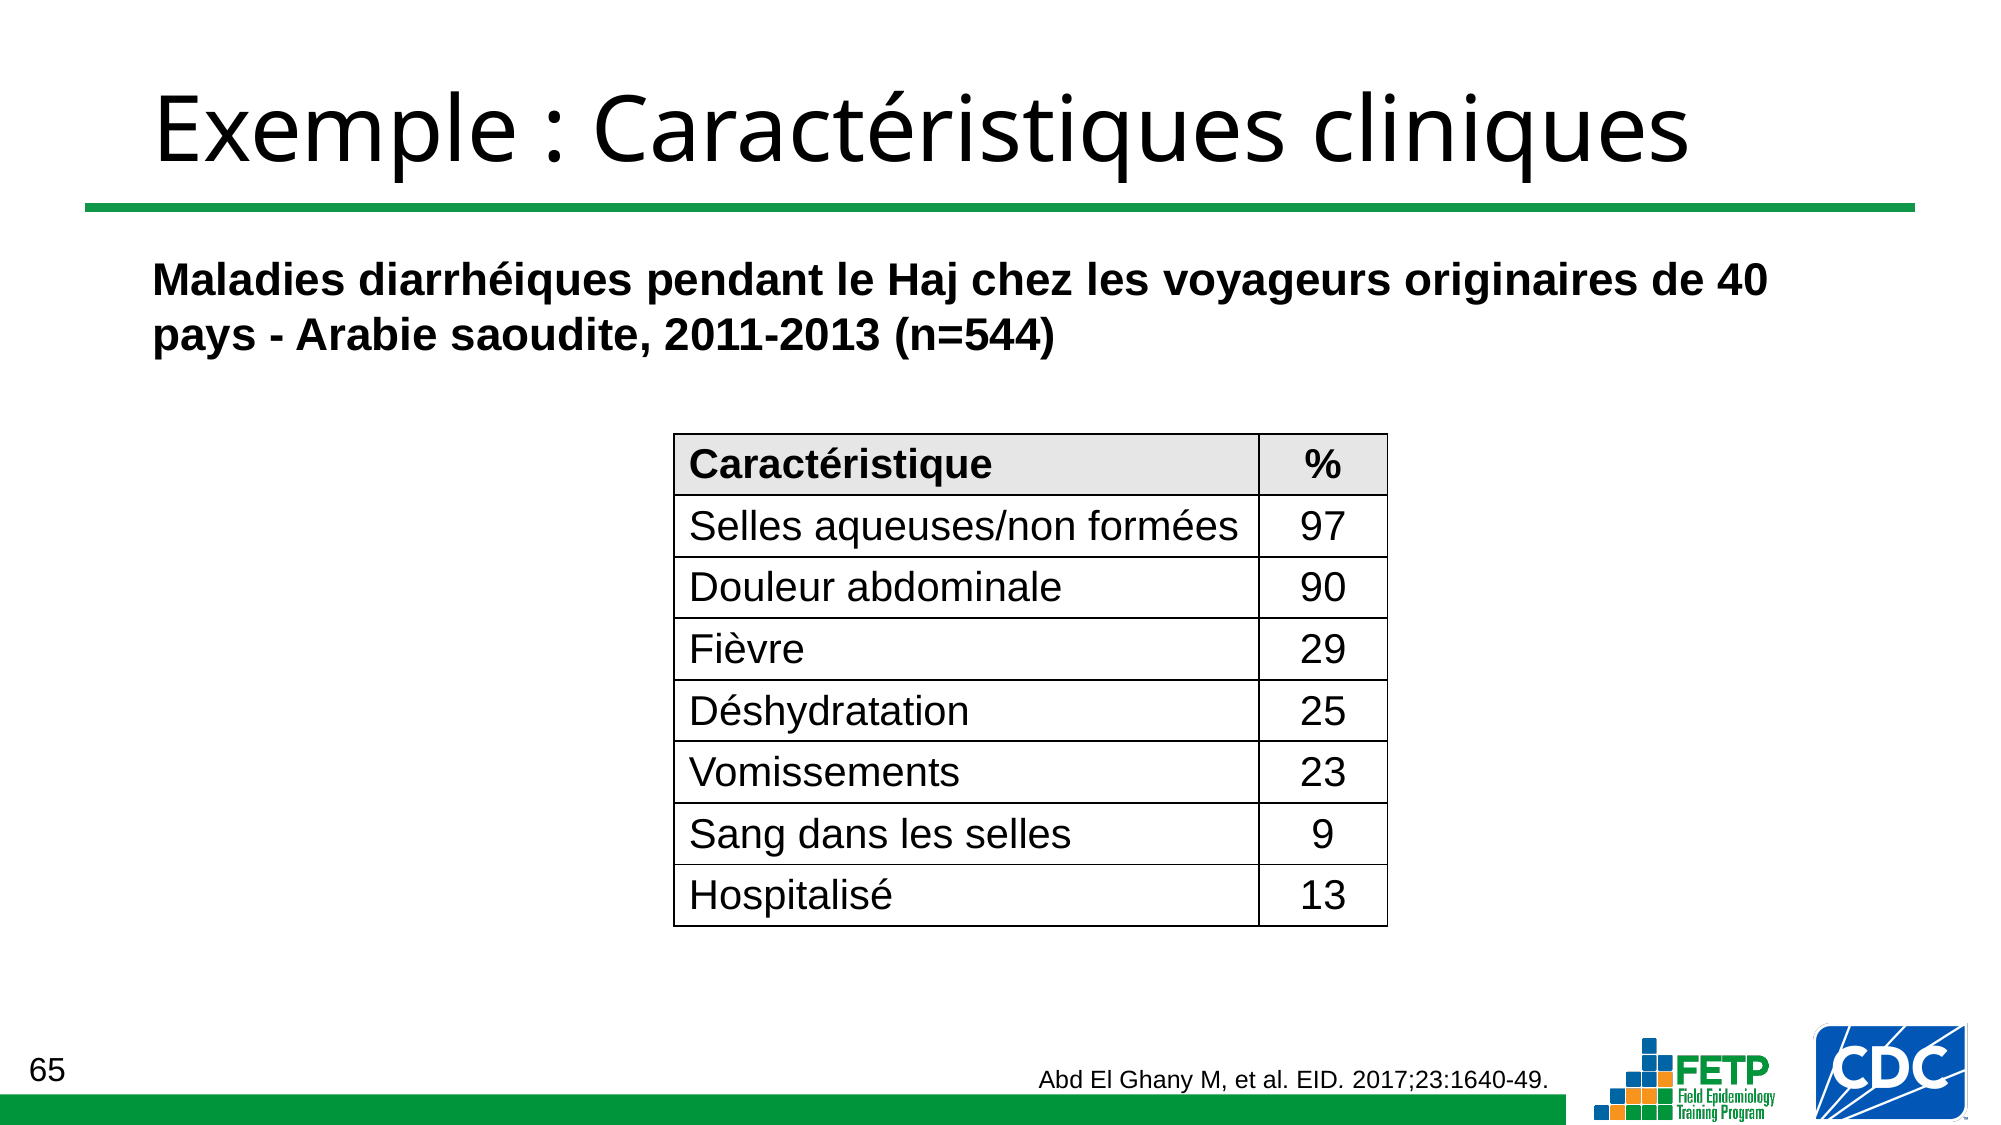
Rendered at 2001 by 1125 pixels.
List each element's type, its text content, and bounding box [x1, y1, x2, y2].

table_cell Fièvre [675, 619, 1258, 679]
table_cell Déshydratation [675, 681, 1258, 740]
table_header Caractéristique [675, 435, 1258, 494]
picture [1813, 1023, 1968, 1122]
table_cell 13 [1260, 865, 1387, 925]
table_cell Hospitalisé [675, 865, 1258, 925]
table_cell 97 [1260, 496, 1387, 556]
table_cell 25 [1260, 681, 1387, 740]
table_cell 29 [1260, 619, 1387, 679]
table_cell 9 [1260, 804, 1387, 864]
table_cell Sang dans les selles [675, 804, 1258, 864]
title Exemple : Caractéristiques cliniques [137, 75, 1863, 207]
list Abd El Ghany M, et al. EID. 2017;23:1640-49. [781, 1059, 1565, 1095]
table_cell Vomissements [675, 742, 1258, 802]
table_cell 23 [1260, 742, 1387, 802]
list Maladies diarrhéiques pendant le Haj chez les voyageurs originaires de 40 pays - Arabie saoudite, 2011-2013 (n=544) [137, 242, 1863, 1004]
table_cell Selles aqueuses/non formées [675, 496, 1258, 556]
picture [1594, 1038, 1775, 1122]
table_cell Douleur abdominale [675, 558, 1258, 617]
table_cell 90 [1260, 558, 1387, 617]
table_header % [1260, 435, 1387, 494]
